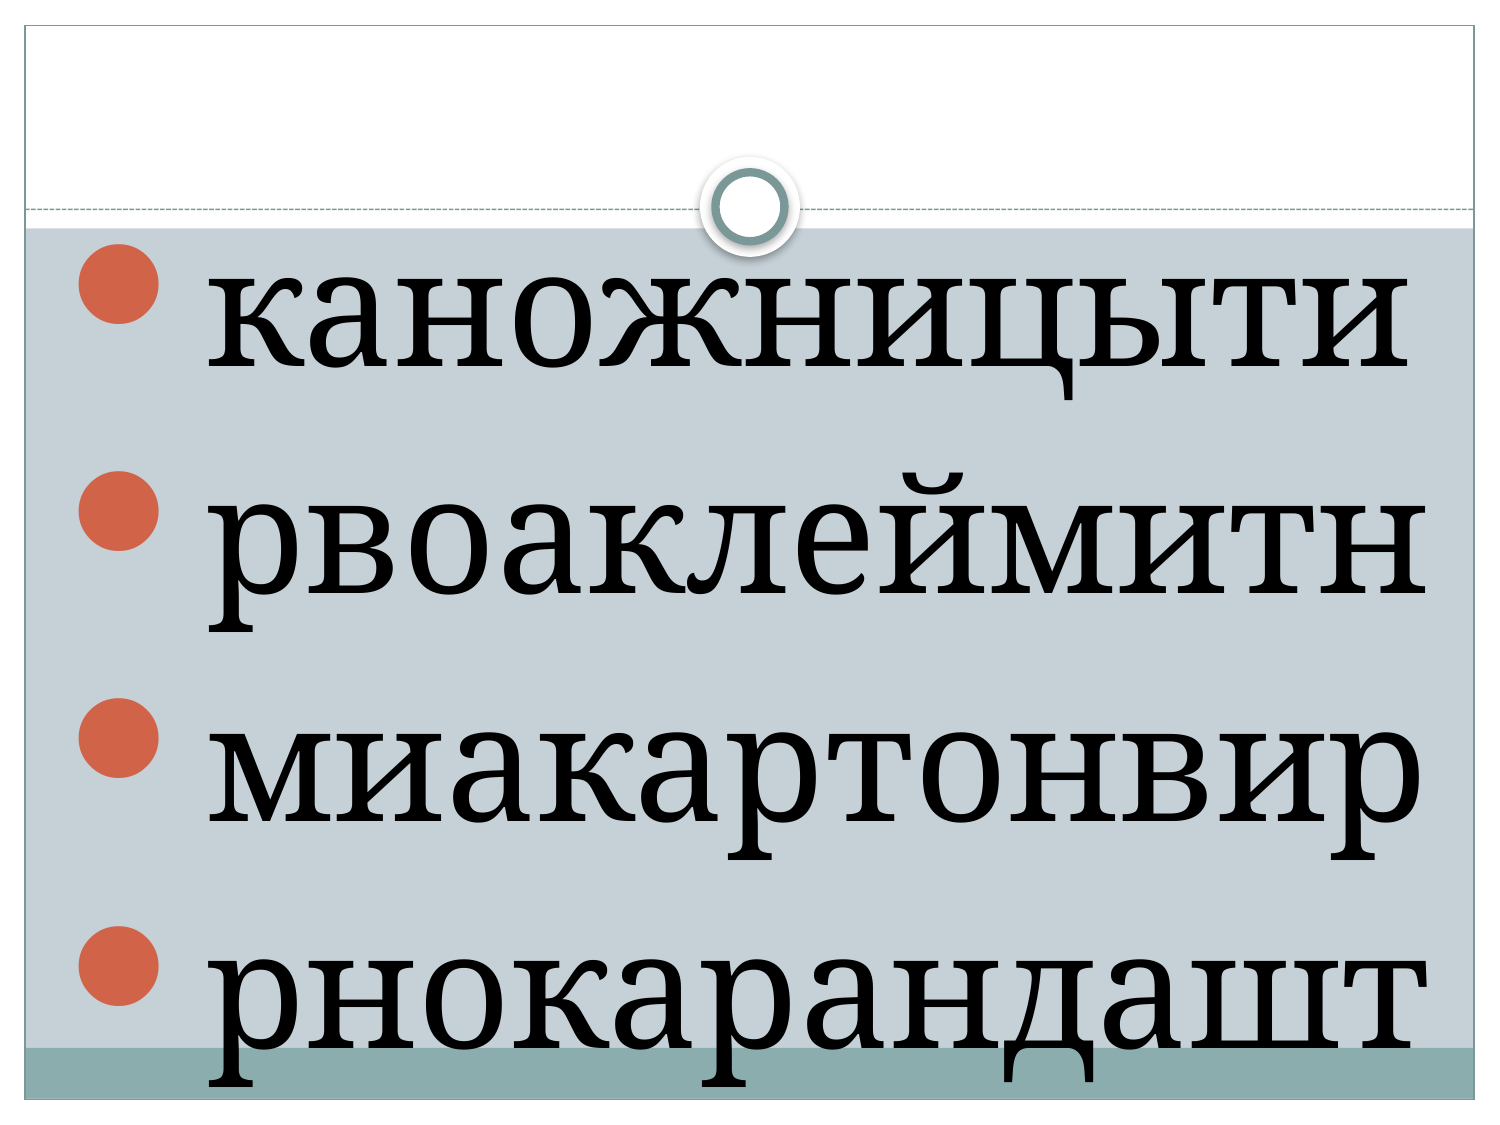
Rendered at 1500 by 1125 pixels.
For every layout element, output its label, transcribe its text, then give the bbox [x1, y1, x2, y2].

list каножницыти рвоаклеймитн миакартонвир рнокарандашт [53, 196, 1500, 1125]
